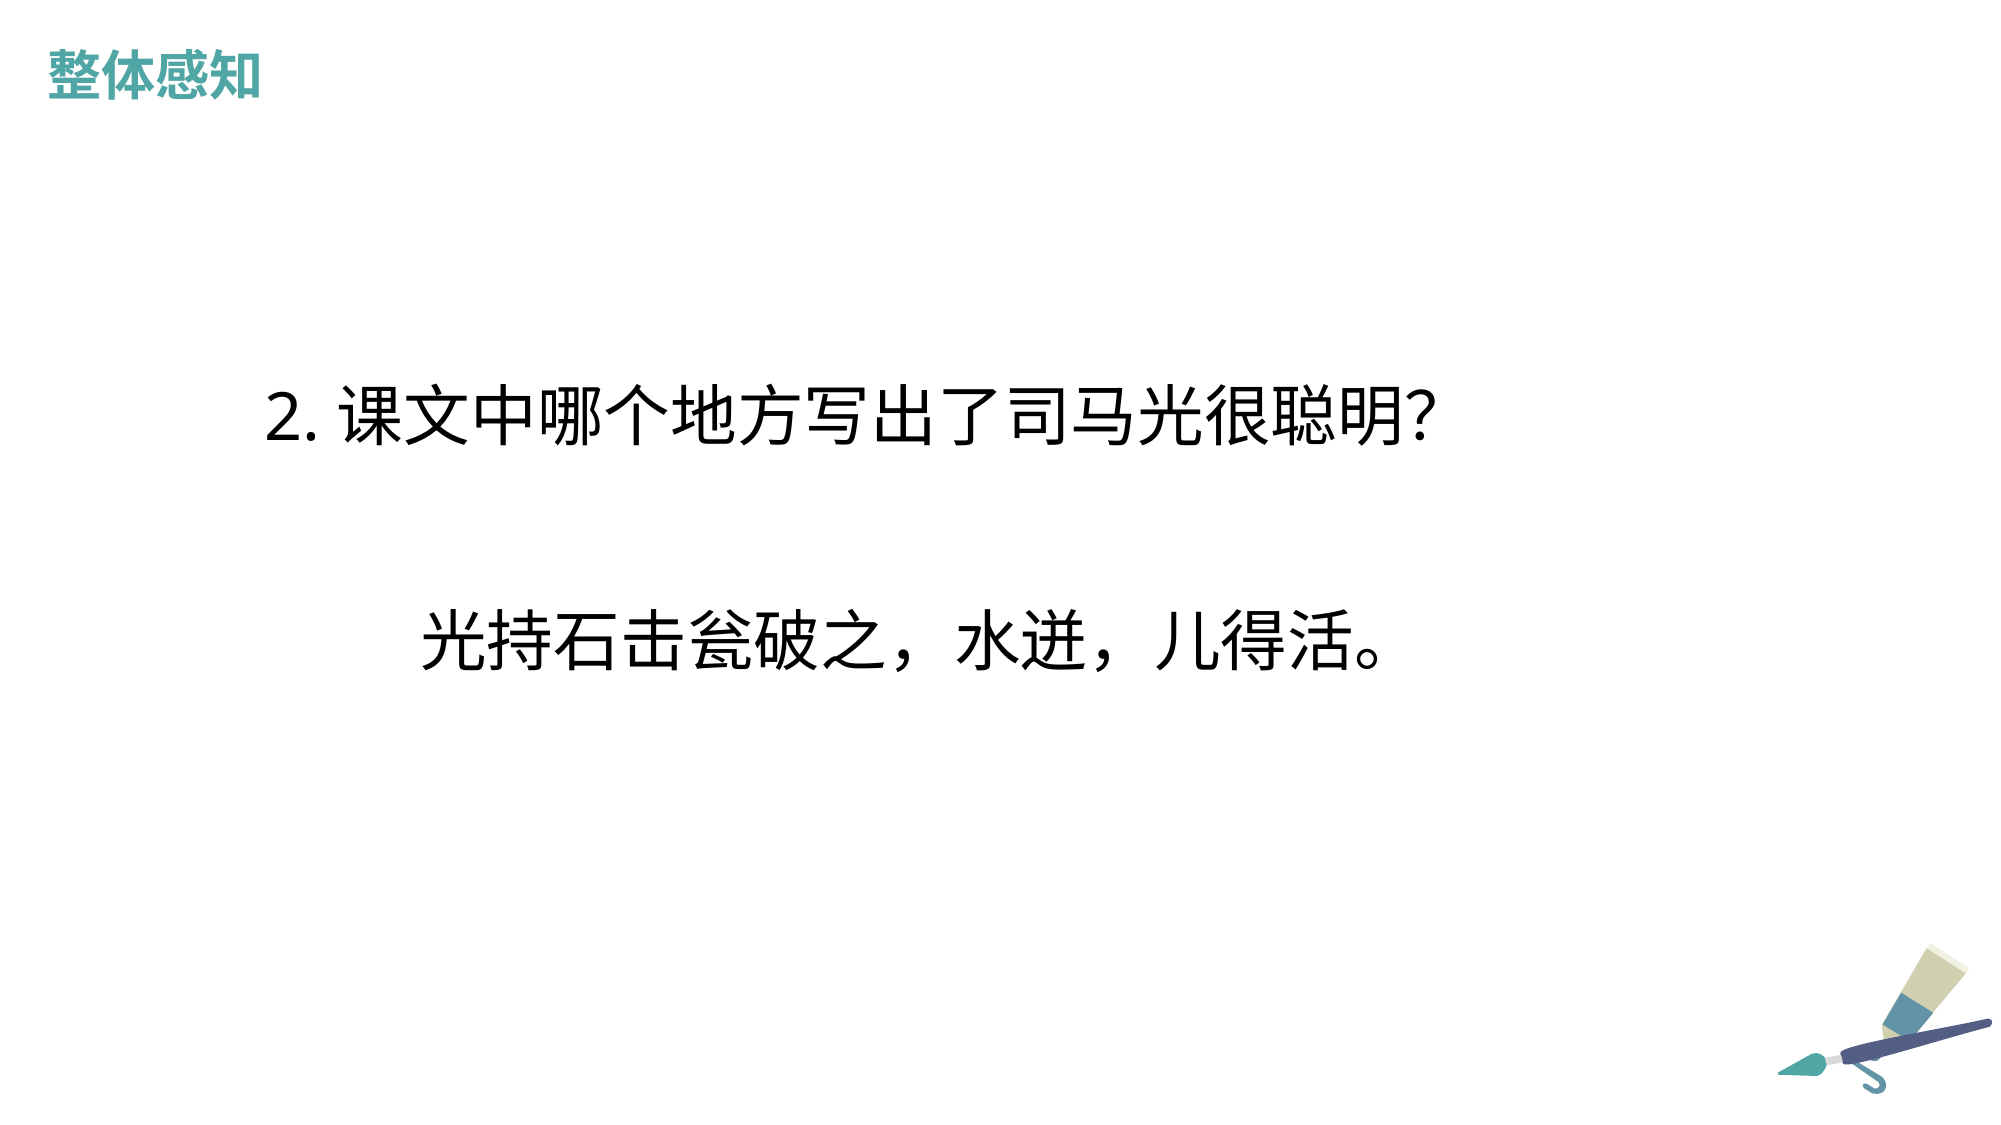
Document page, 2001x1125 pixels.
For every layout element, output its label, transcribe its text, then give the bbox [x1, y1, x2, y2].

text_box 2.课文中哪个地方写出了司马光很聪明？ [249, 366, 1727, 461]
text_box 整体感知 [32, 33, 347, 114]
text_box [1811, 945, 1974, 1125]
text_box 光持石击瓮破之，水迸，儿得活。 [405, 551, 1763, 686]
